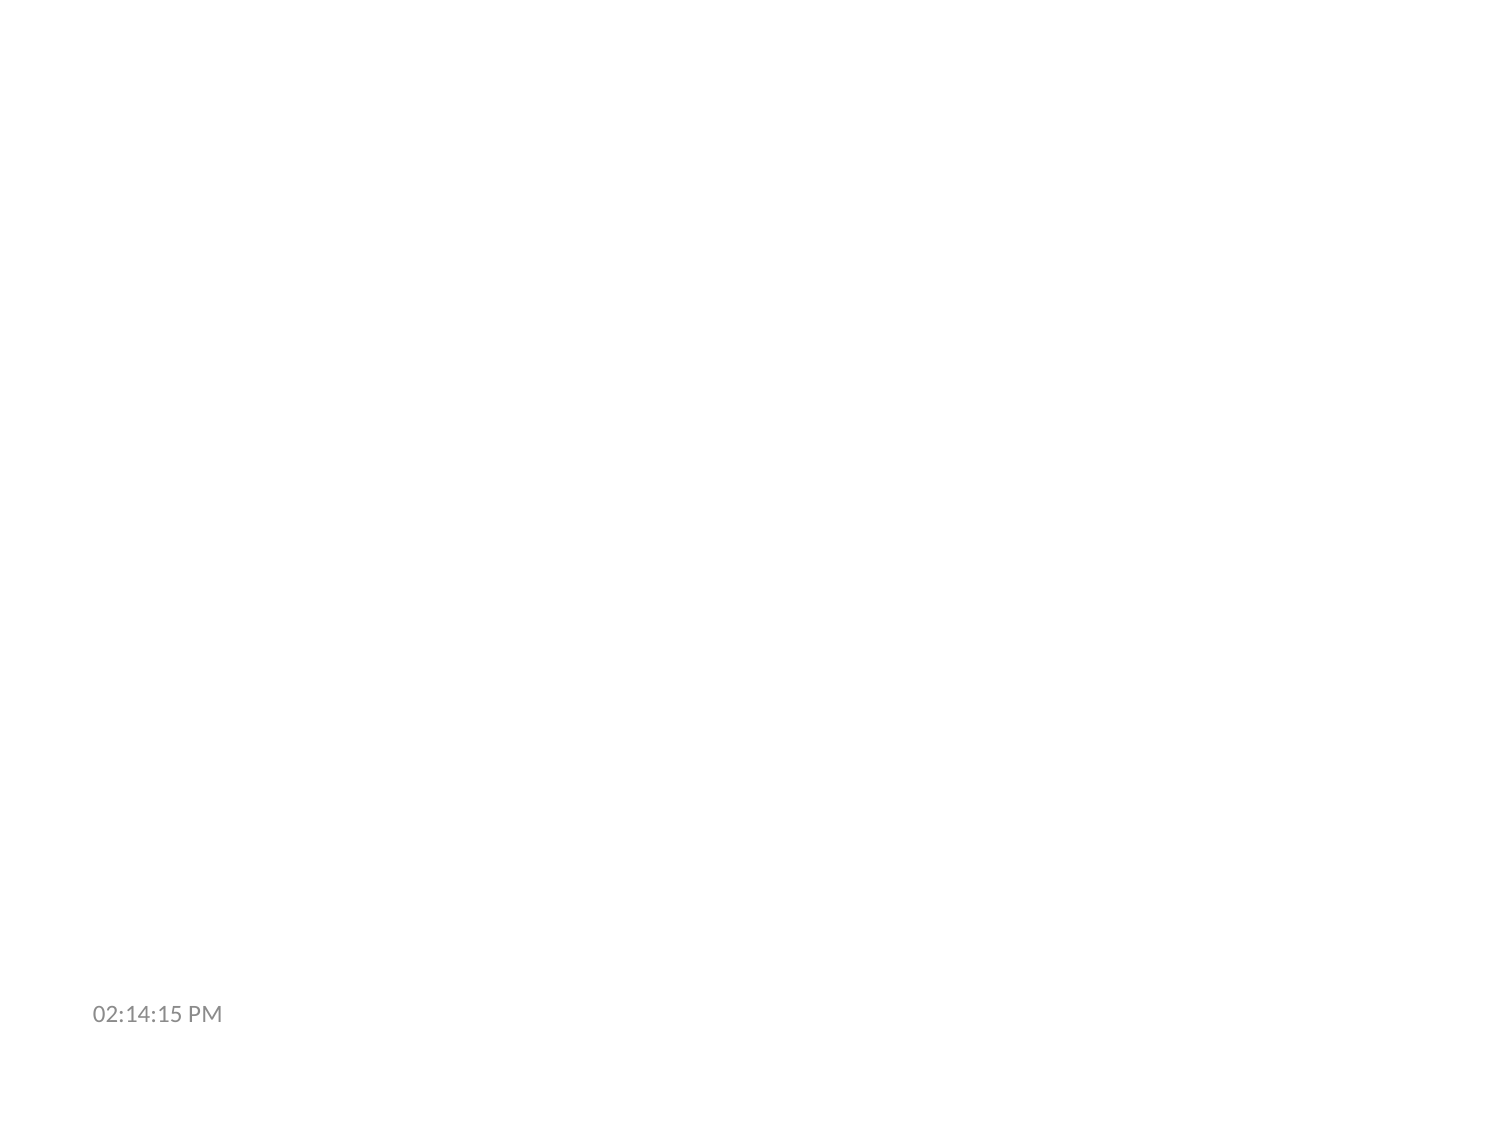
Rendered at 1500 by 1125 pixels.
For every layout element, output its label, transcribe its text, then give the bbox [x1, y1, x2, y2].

text_box 3:35:09 PM [77, 982, 428, 1043]
